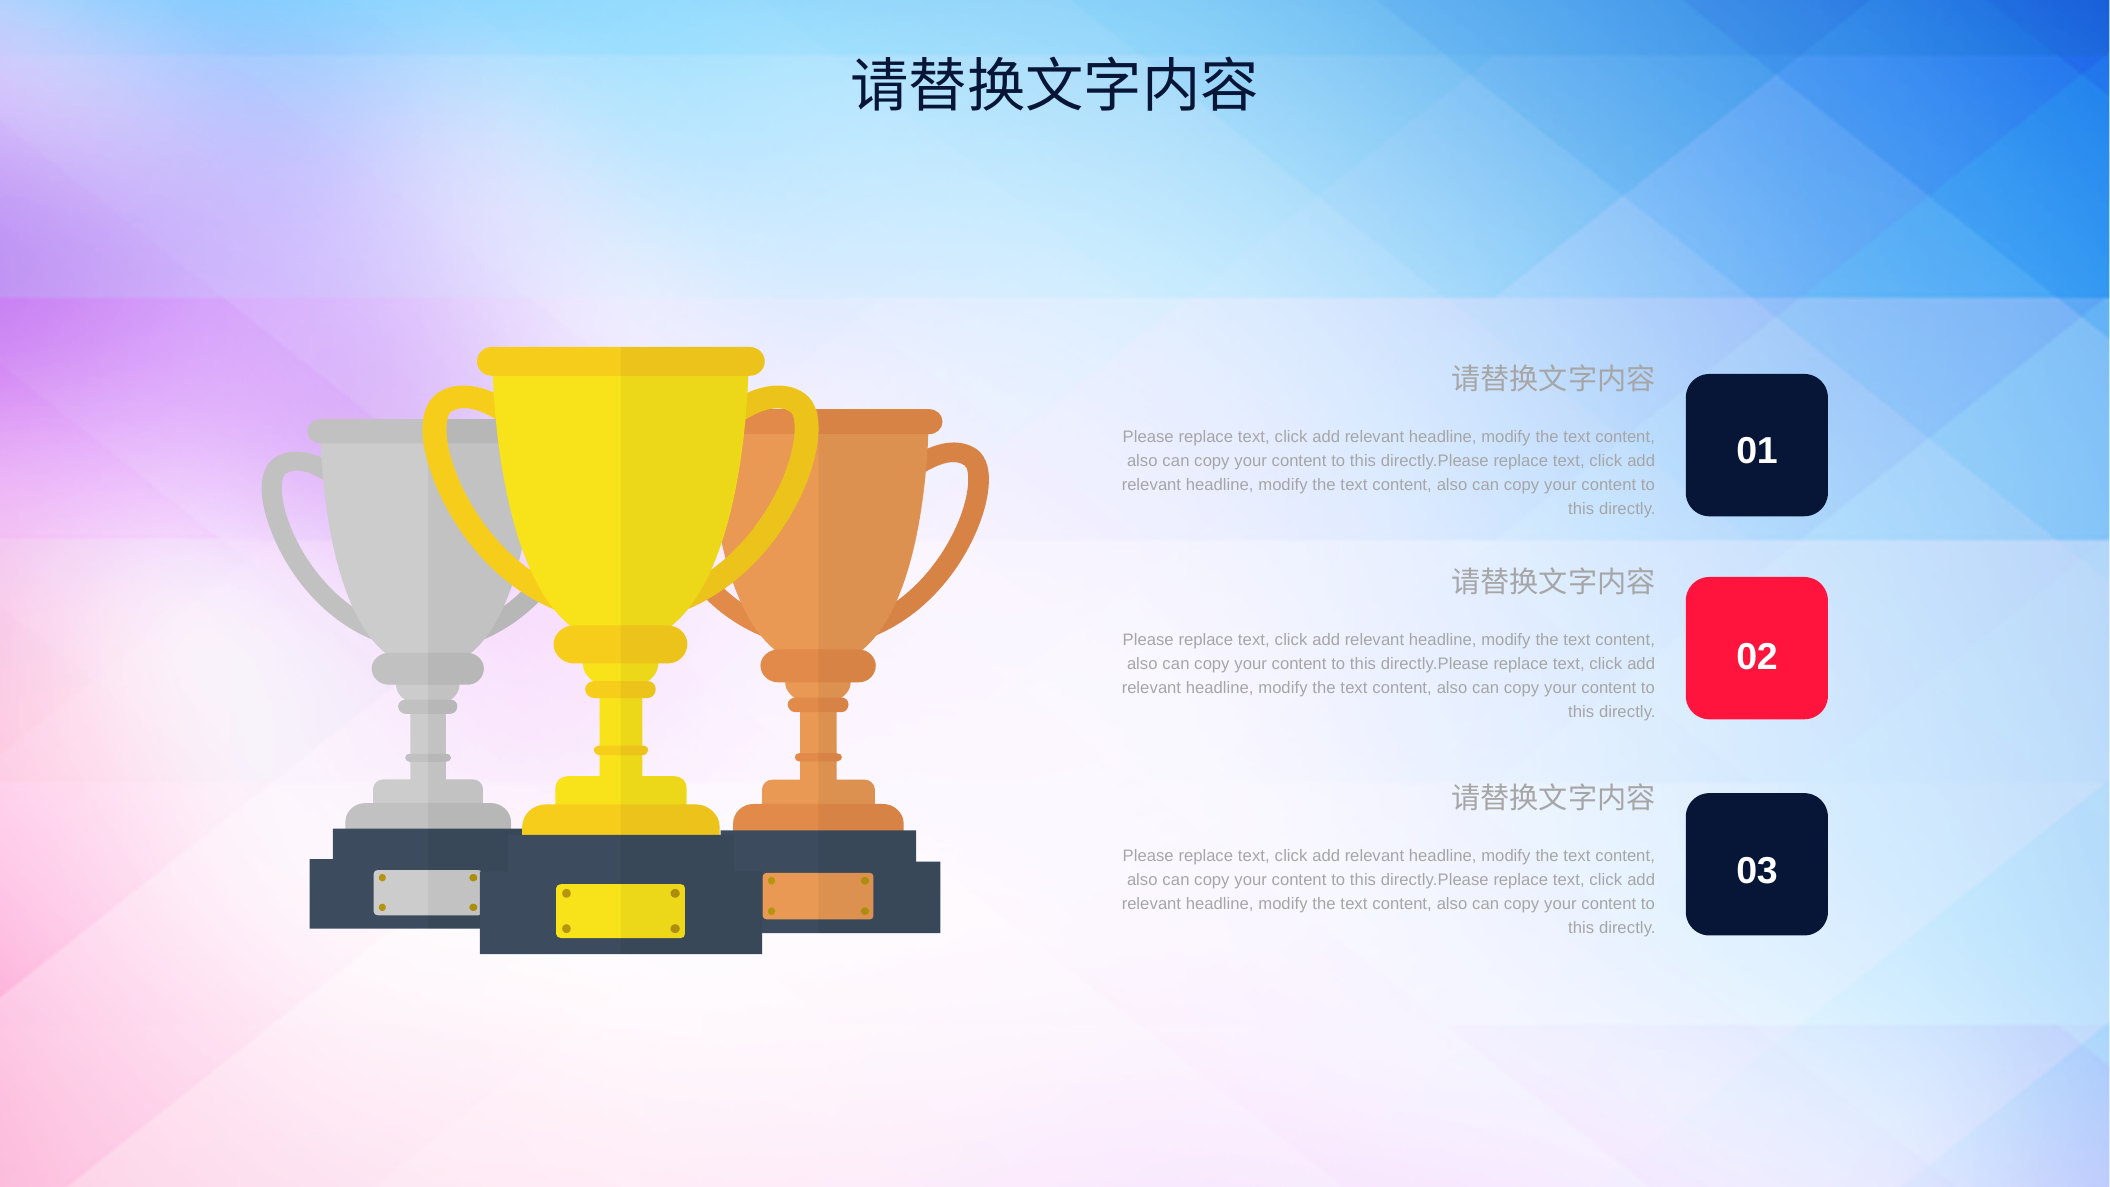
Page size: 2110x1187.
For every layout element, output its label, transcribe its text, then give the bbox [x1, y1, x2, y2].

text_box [420, 346, 821, 955]
text_box Please replace text, click add relevant headline, modify the text content, also can copy your content to this directly.Please replace text, click add relevant headline, modify the text content, also can copy your content to this directly. [1101, 625, 1656, 721]
picture [0, 0, 2110, 1187]
text_box 请替换文字内容 [1437, 563, 1656, 599]
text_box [821, 409, 991, 934]
text_box 01 [1713, 399, 1800, 490]
text_box Please replace text, click add relevant headline, modify the text content, also can copy your content to this directly.Please replace text, click add relevant headline, modify the text content, also can copy your content to this directly. [1101, 422, 1656, 518]
text_box [1684, 792, 1830, 937]
text_box [1684, 575, 1830, 721]
text_box 02 [1713, 604, 1800, 695]
text_box Please replace text, click add relevant headline, modify the text content, also can copy your content to this directly.Please replace text, click add relevant headline, modify the text content, also can copy your content to this directly. [1101, 841, 1656, 938]
text_box 03 [1713, 819, 1800, 910]
text_box 请替换文字内容 [795, 26, 1314, 125]
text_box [259, 419, 420, 929]
text_box 请替换文字内容 [1437, 360, 1656, 396]
text_box 请替换文字内容 [1437, 779, 1656, 815]
text_box [1684, 372, 1830, 518]
